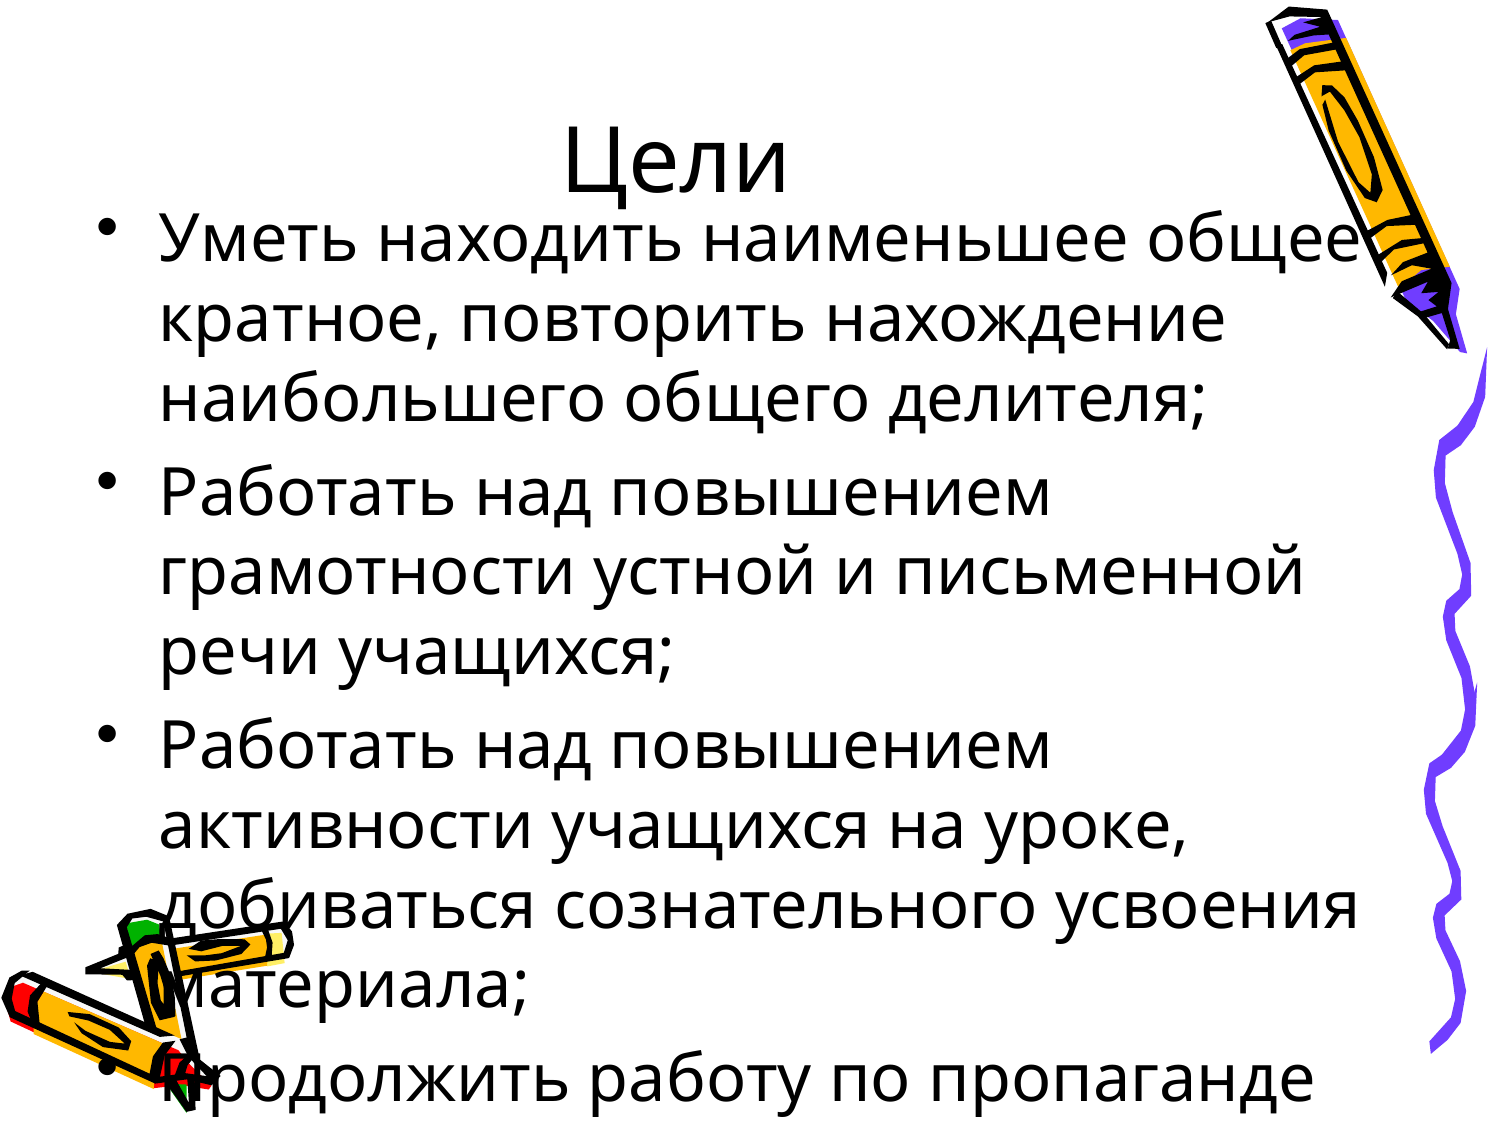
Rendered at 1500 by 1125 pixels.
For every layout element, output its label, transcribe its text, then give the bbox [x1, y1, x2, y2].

list Уметь находить наименьшее общее кратное, повторить нахождение наибольшего общего делителя; Работать над повышением грамотности устной и письменной речи учащихся; Работать над повышением активности учащихся на уроке, добиваться сознательного усвоения материала; Продолжить работу по пропаганде здорового образа жизни [75, 187, 1425, 1005]
title Цели [112, 24, 1240, 187]
